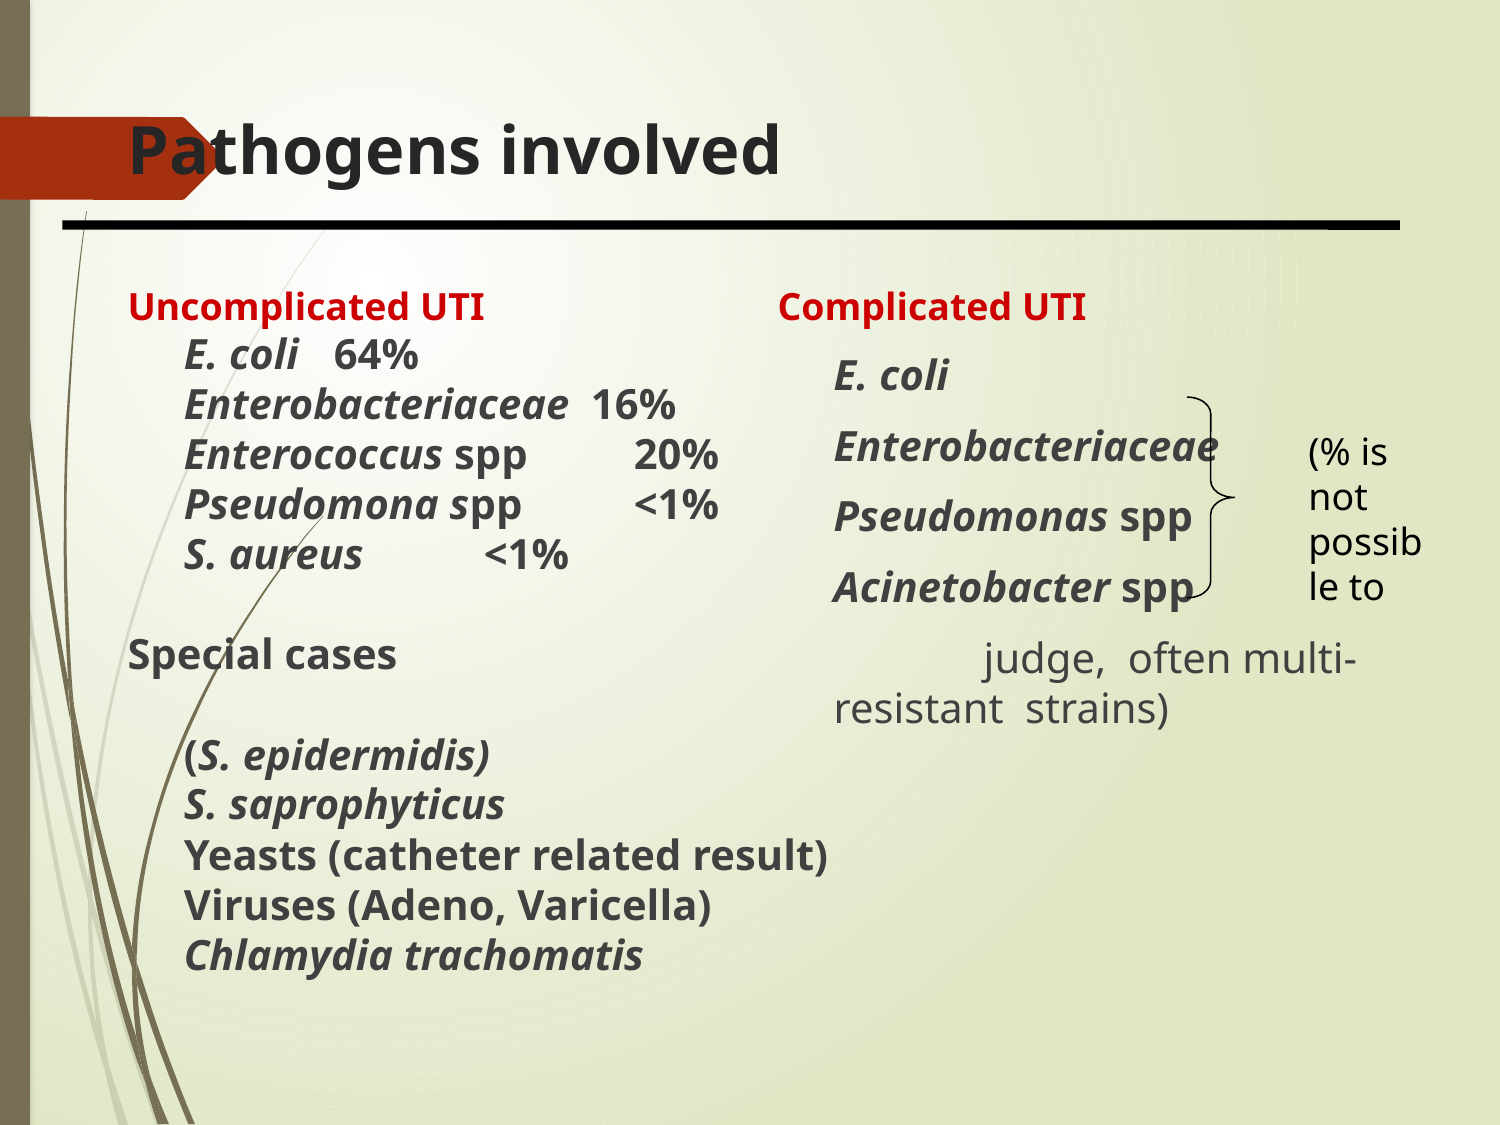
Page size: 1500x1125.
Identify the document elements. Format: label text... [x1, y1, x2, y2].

title Pathogens involved [112, 99, 1388, 225]
list Uncomplicated UTI E. coli 64% Enterobacteriaceae 16% Enterococcus spp 20% Pseudomona spp <1% S. aureus <1% Special cases (S. epidermidis) S. saprophyticus Yeasts (catheter related result) Viruses (Adeno, Varicella) Chlamydia trachomatis [112, 275, 762, 1000]
text_box (% is not possible to [1293, 420, 1447, 616]
text_box [1187, 397, 1235, 598]
list Complicated UTI E. coli Enterobacteriaceae Pseudomonas spp Acinetobacter spp judge, often multi-resistant strains) [762, 275, 1438, 1000]
